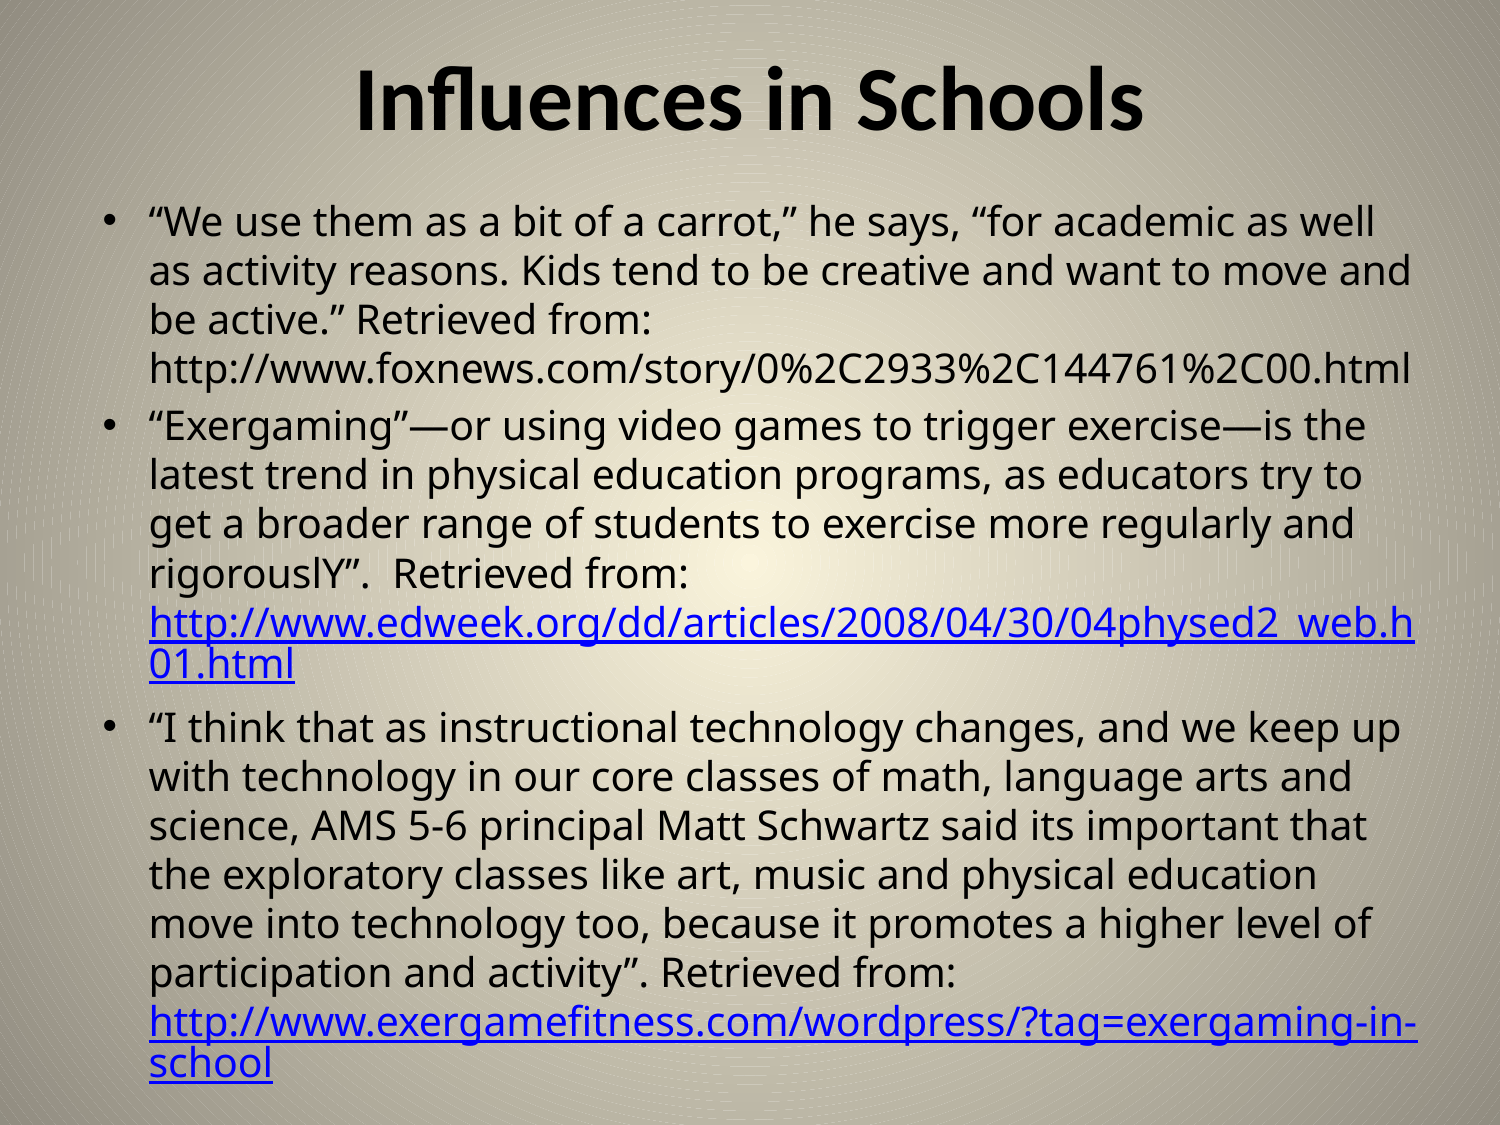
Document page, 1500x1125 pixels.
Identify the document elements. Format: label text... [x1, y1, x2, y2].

title Influences in Schools [75, 0, 1425, 188]
list “We use them as a bit of a carrot,” he says, “for academic as well as activity reasons. Kids tend to be creative and want to move and be active.” Retrieved from: http://www.foxnews.com/story/0%2C2933%2C144761%2C00.html “Exergaming”—or using video games to trigger exercise—is the latest trend in physical education programs, as educators try to get a broader range of students to exercise more regularly and rigorouslY”. Retrieved from: http://www.edweek.org/dd/articles/2008/04/30/04physed2_web.h01.html “I think that as instructional technology changes, and we keep up with technology in our core classes of math, language arts and science, AMS 5-6 principal Matt Schwartz said its important that the exploratory classes like art, music and physical education move into technology too, because it promotes a higher level of participation and activity”. Retrieved from: http://www.exergamefitness.com/wordpress/?tag=exergaming-in-school [87, 187, 1438, 1050]
